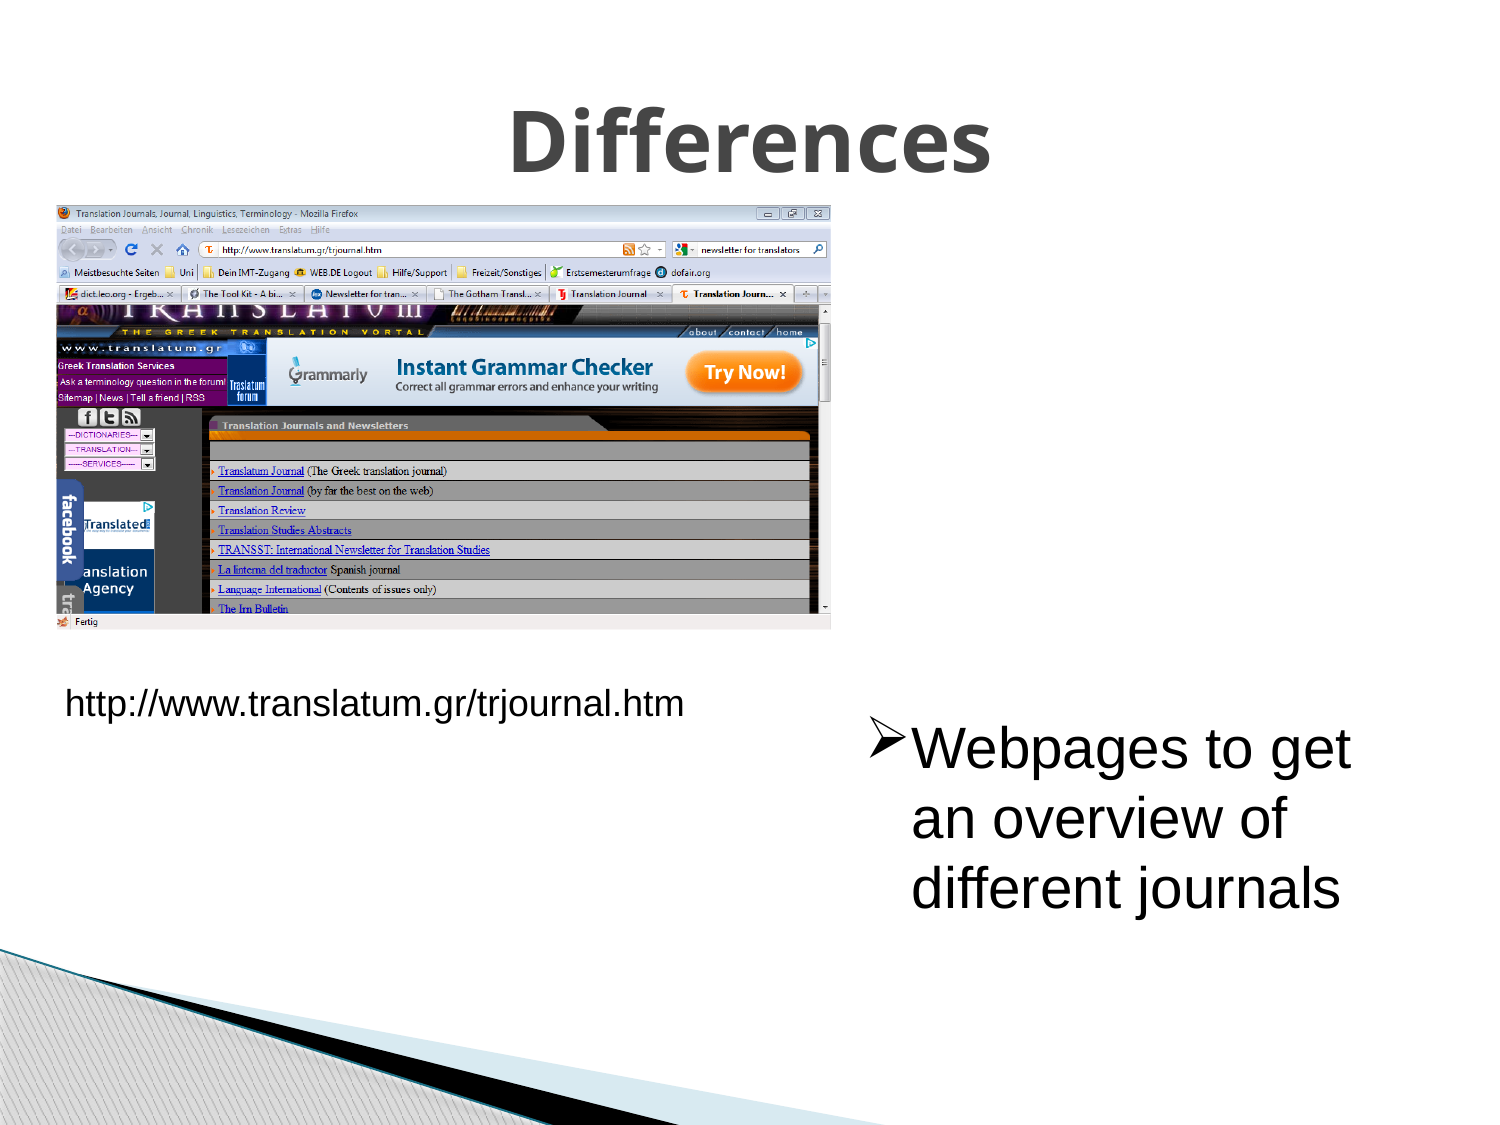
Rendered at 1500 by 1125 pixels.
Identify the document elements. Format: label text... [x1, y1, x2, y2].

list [49, 199, 837, 636]
text_box Webpages to get an overview of different journals [849, 702, 1400, 927]
title Differences [75, 45, 1425, 233]
text_box http://www.translatum.gr/trjournal.htm [49, 671, 813, 732]
